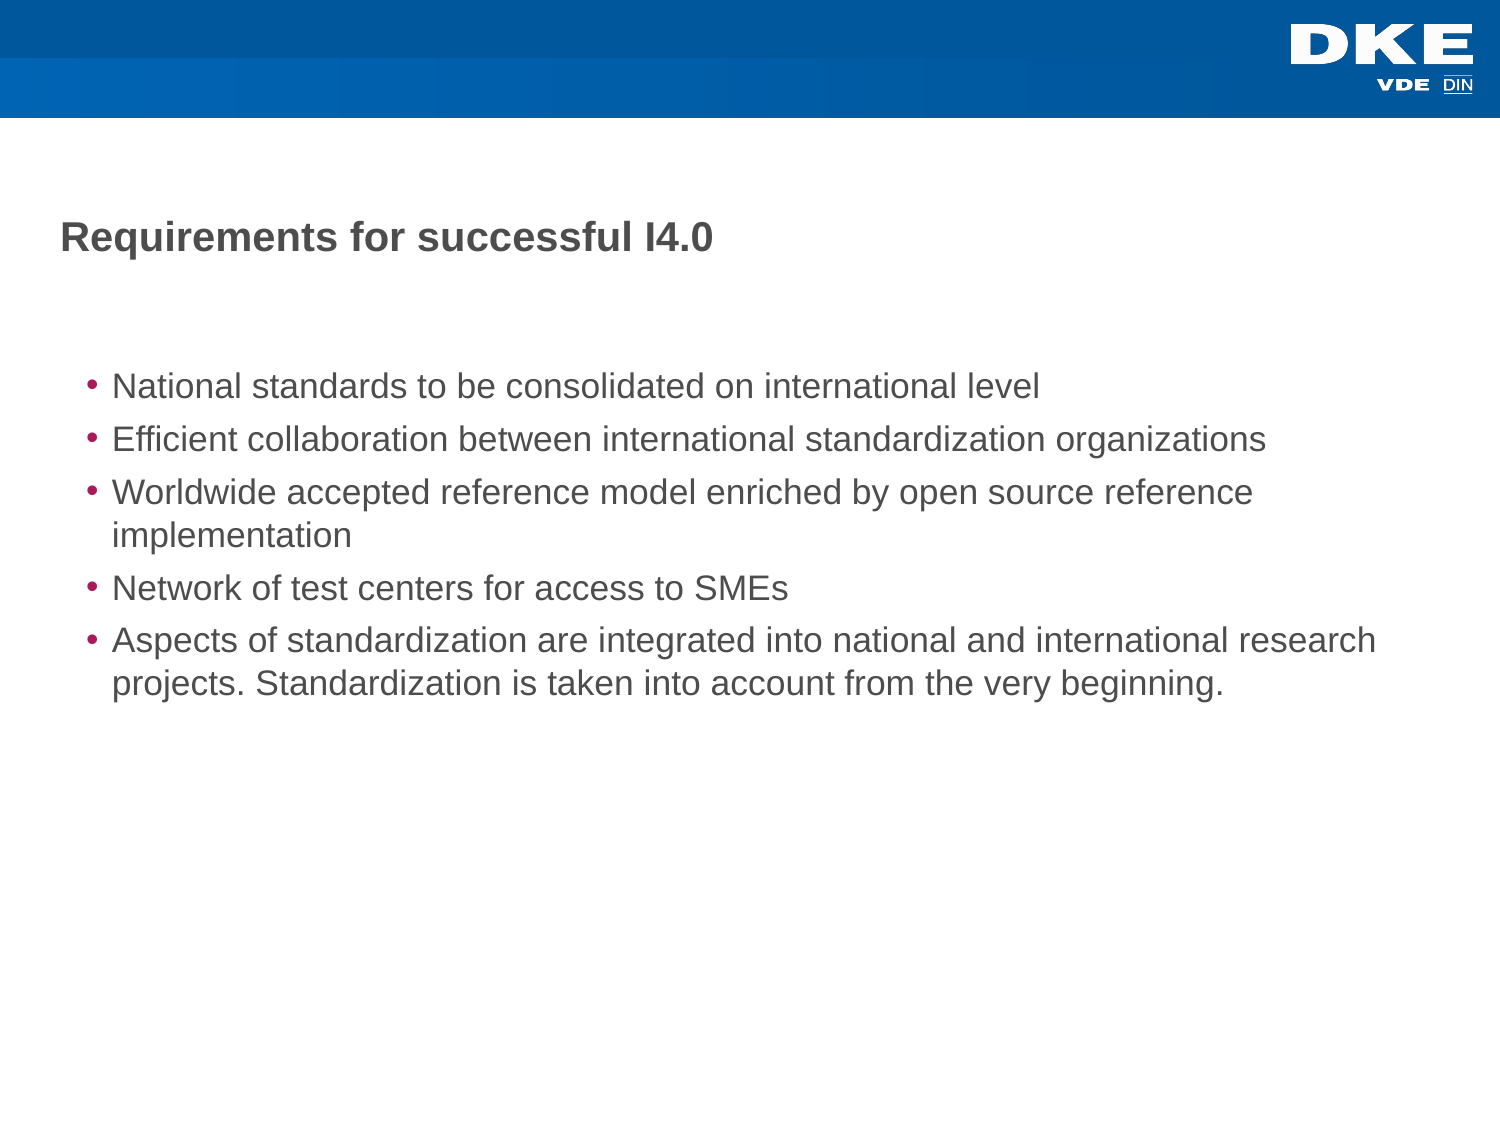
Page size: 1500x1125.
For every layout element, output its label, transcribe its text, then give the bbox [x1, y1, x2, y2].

picture [1291, 24, 1473, 94]
title Requirements for successful I4.0 [59, 142, 1443, 305]
list National standards to be consolidated on international level Efficient collaboration between international standardization organizations Worldwide accepted reference model enriched by open source reference implementation Network of test centers for access to SMEs Aspects of standardization are integrated into national and international research projects. Standardization is taken into account from the very beginning. [55, 333, 1440, 772]
